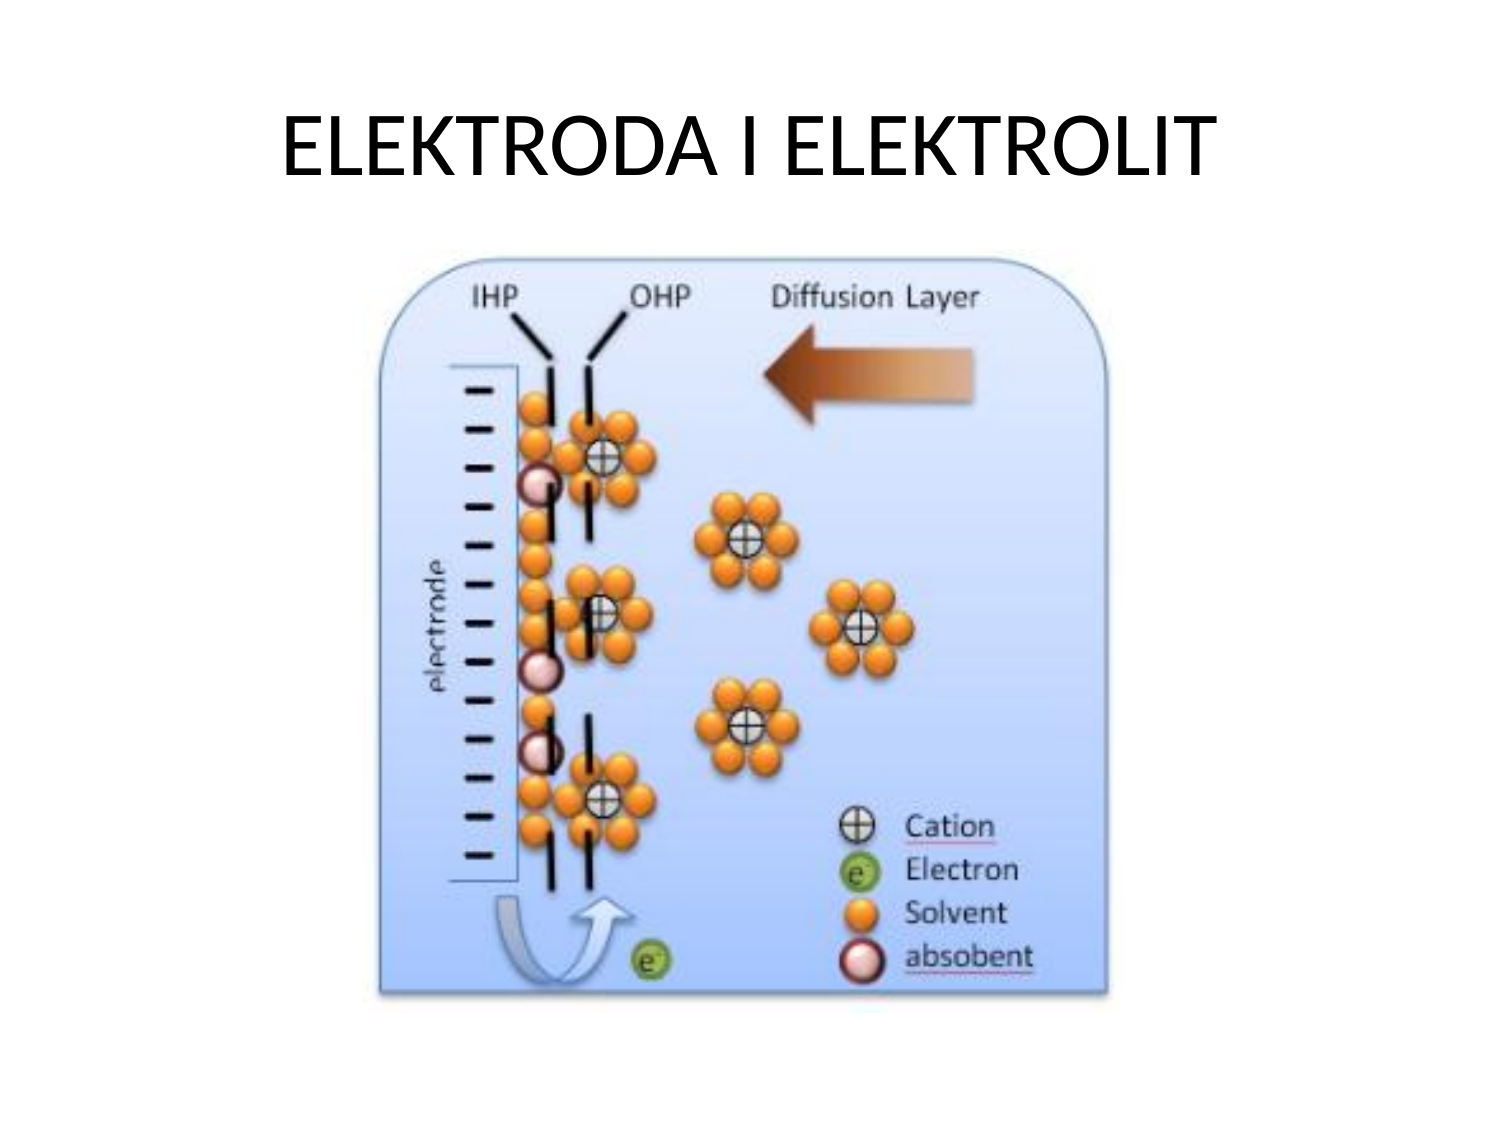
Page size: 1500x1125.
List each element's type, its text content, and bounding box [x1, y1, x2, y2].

title ELEKTRODA I ELEKTROLIT [75, 45, 1425, 233]
picture [362, 249, 1126, 1013]
